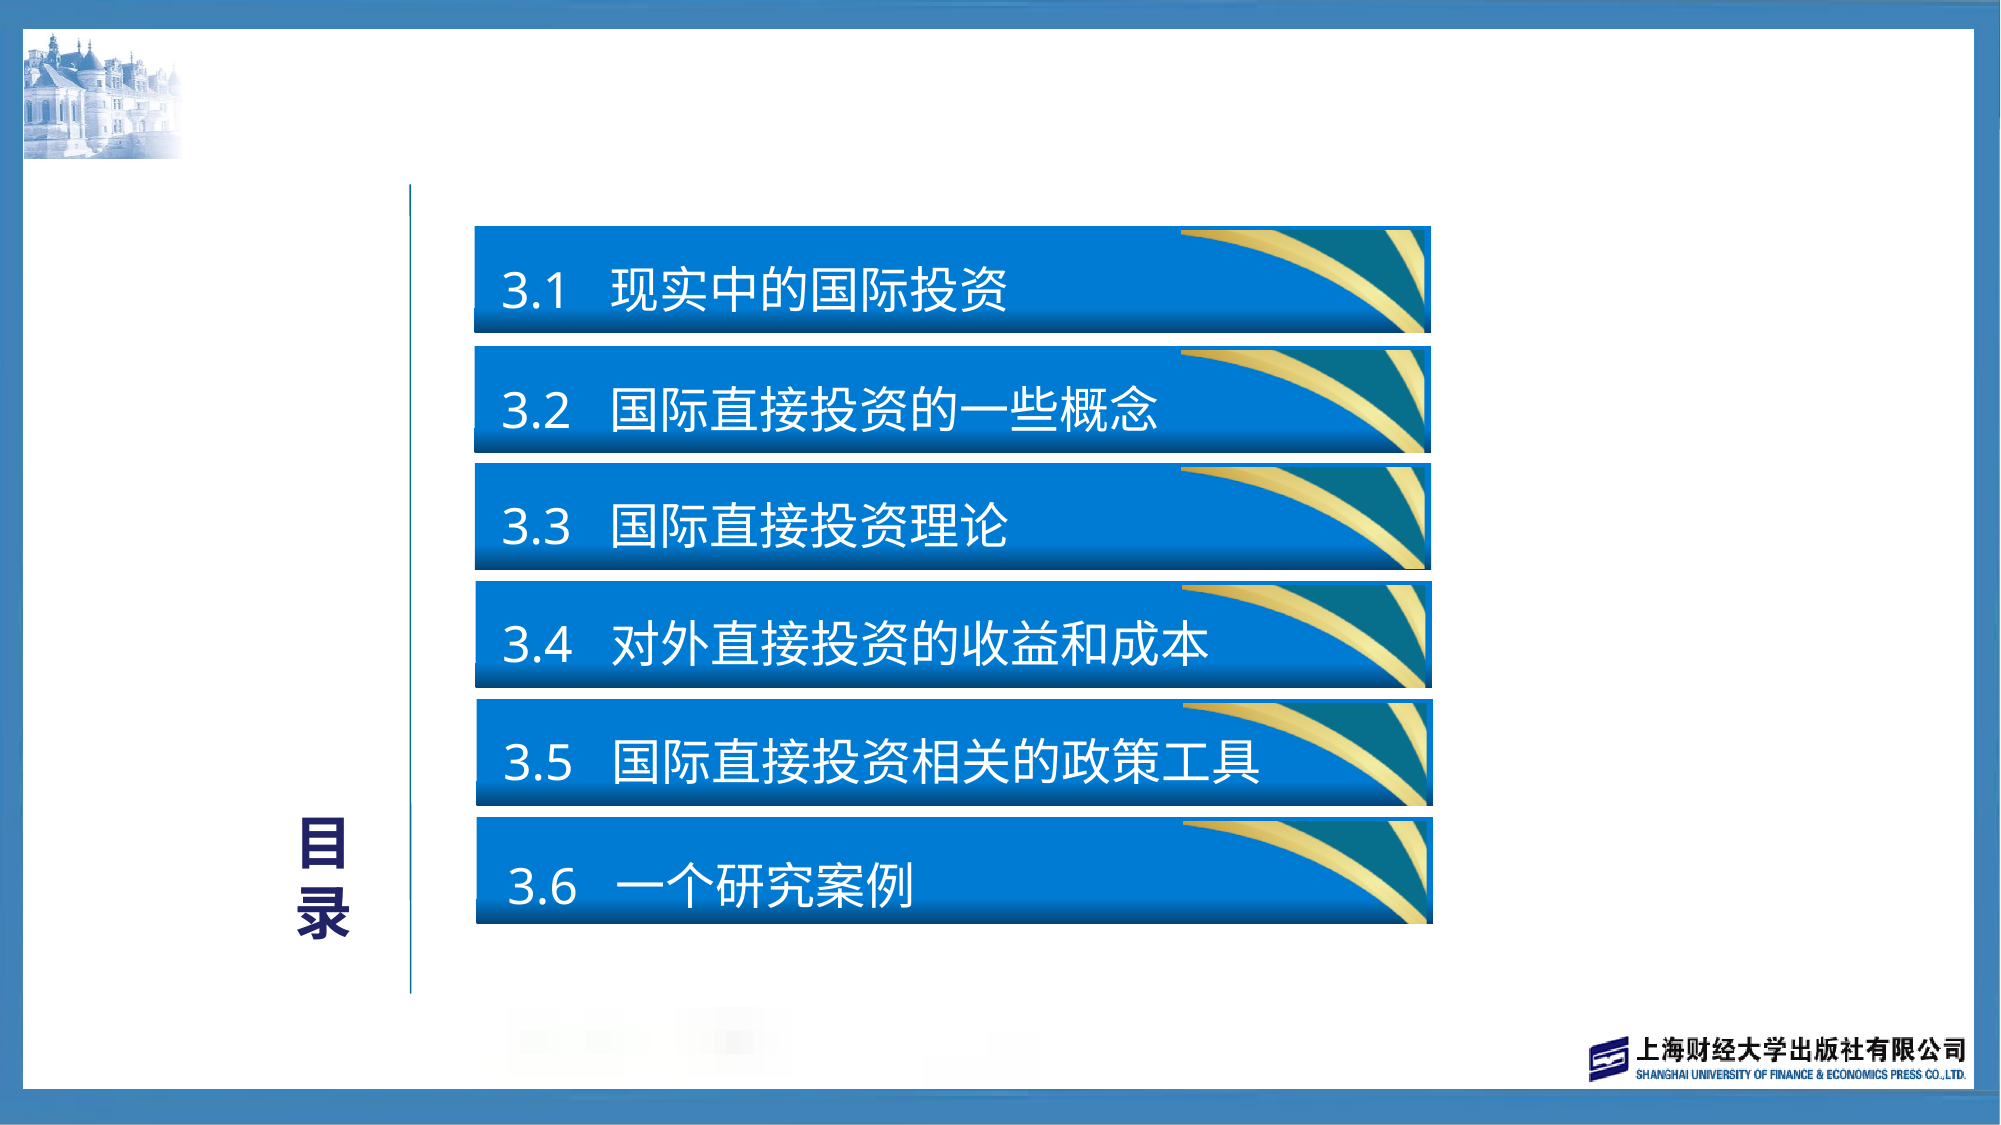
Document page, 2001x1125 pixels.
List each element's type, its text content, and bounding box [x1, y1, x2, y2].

text_box 目录 [280, 798, 363, 954]
picture [0, 0, 2001, 1125]
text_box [436, 226, 1433, 924]
